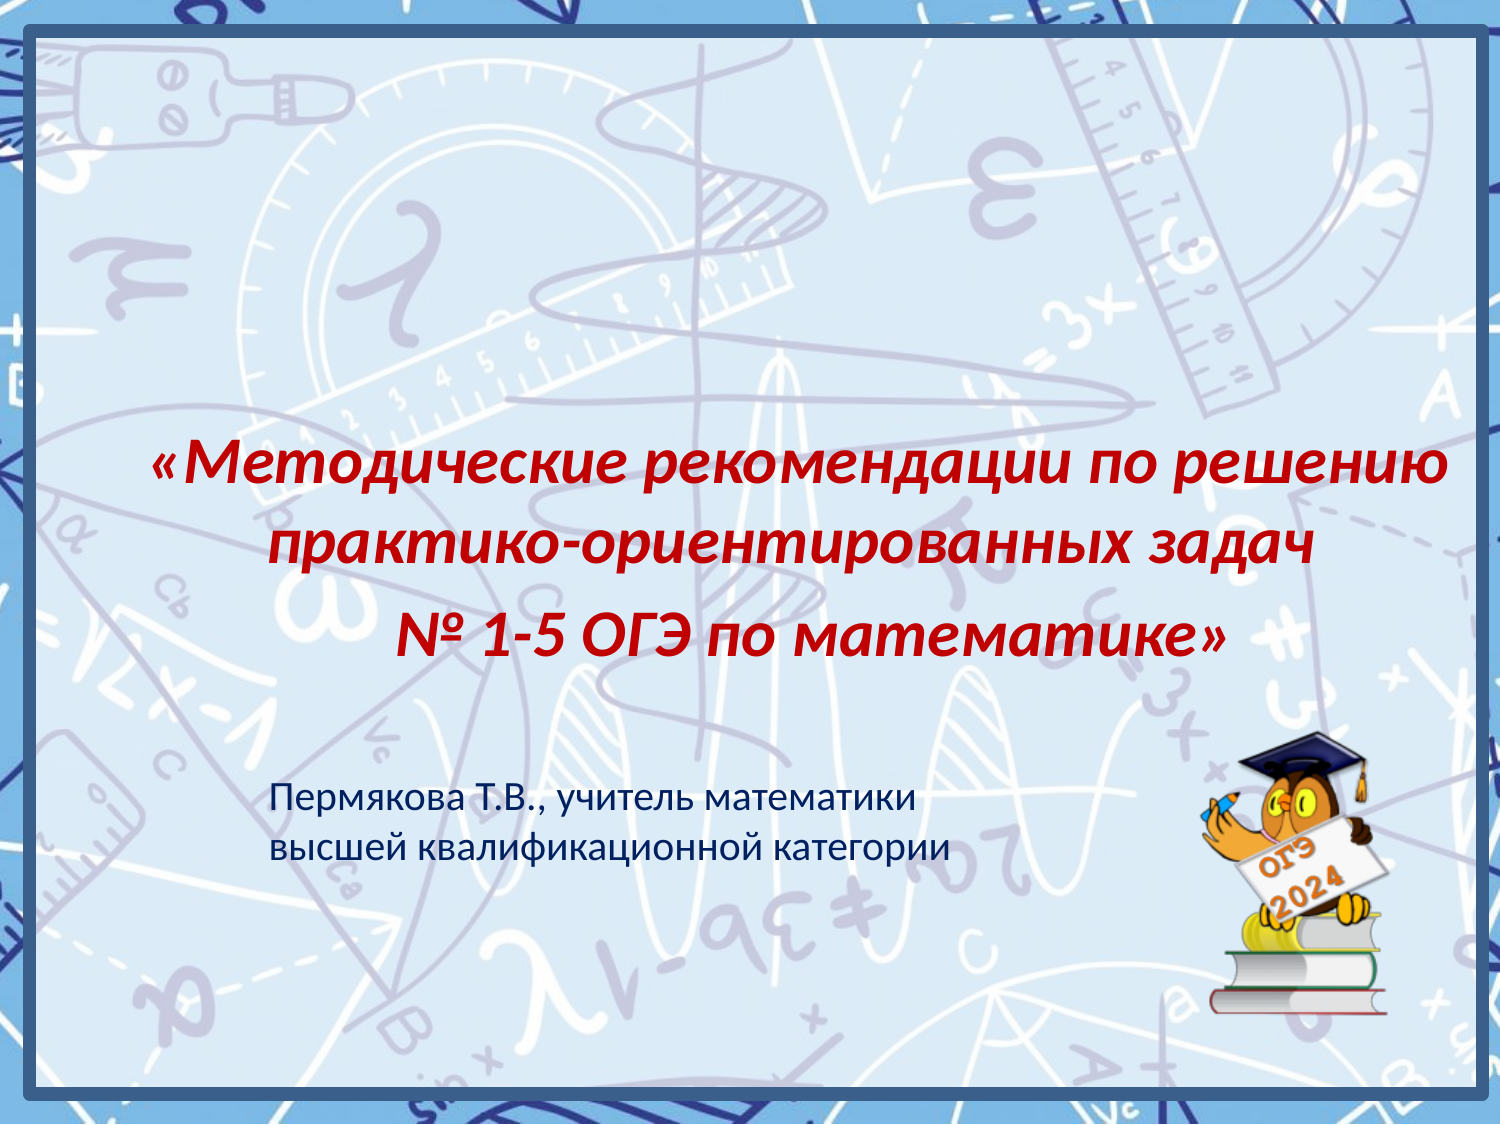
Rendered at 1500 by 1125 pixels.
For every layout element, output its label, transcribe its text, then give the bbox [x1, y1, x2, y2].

picture [0, 0, 1500, 1124]
text_box Пермякова Т.В., учитель математики высшей квалификационной категории [253, 761, 1071, 877]
list «Методические рекомендации по решению практико-ориентированных задач № 1-5 ОГЭ по математике» [123, 408, 1474, 673]
